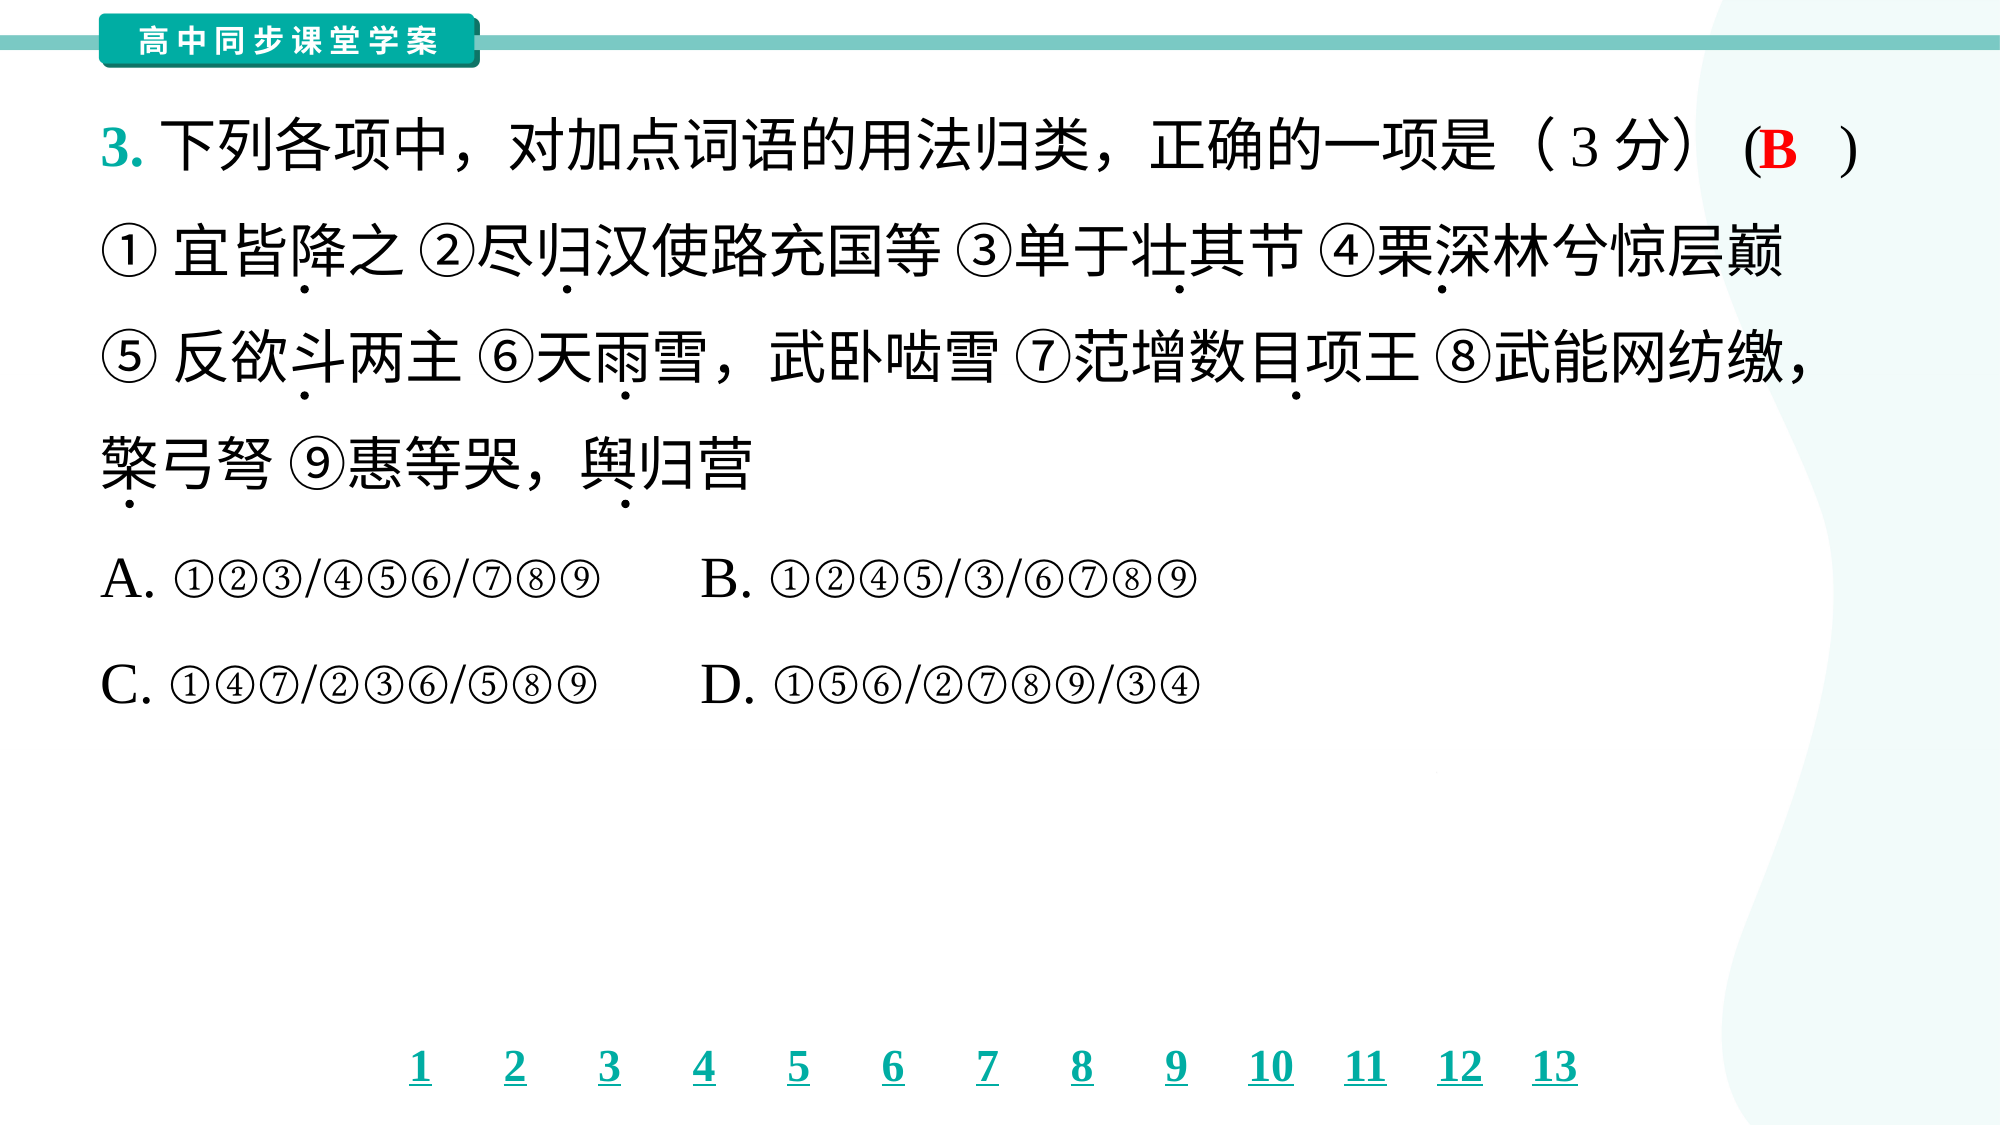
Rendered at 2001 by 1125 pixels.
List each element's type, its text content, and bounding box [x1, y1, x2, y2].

text_box [1292, 391, 1301, 400]
text_box 3.下列各项中，对加点词语的用法归类，正确的一项是（3分）( ) [100, 76, 1737, 177]
text_box [1437, 285, 1447, 294]
text_box [621, 391, 630, 400]
text_box ①宜皆降之 ②尽归汉使路充国等 ③单于壮其节 ④栗深林兮惊层巅 ⑤反欲斗两主 ⑥天雨雪，武卧啮雪 ⑦范增数目项王 ⑧武能网纺缴， 檠弓弩 ⑨惠等哭，舆归营 [100, 177, 1899, 497]
text_box [300, 391, 309, 400]
text_box [621, 499, 630, 509]
text_box [1175, 285, 1184, 294]
text_box B [1737, 76, 1819, 177]
text_box [562, 285, 572, 294]
text_box [125, 499, 134, 509]
text_box A. ①②③/④⑤⑥/⑦⑧⑨ B. ①②④⑤/③/⑥⑦⑧⑨ C. ①④⑦/②③⑥/⑤⑧⑨ D. ①⑤⑥/②⑦⑧⑨/③④ [100, 502, 1899, 716]
text_box 3.下列各项中，对加点词语的用法归类，正确的一项是（3分）( ) [1819, 76, 1899, 177]
picture [0, 0, 2000, 1125]
text_box [300, 285, 309, 294]
